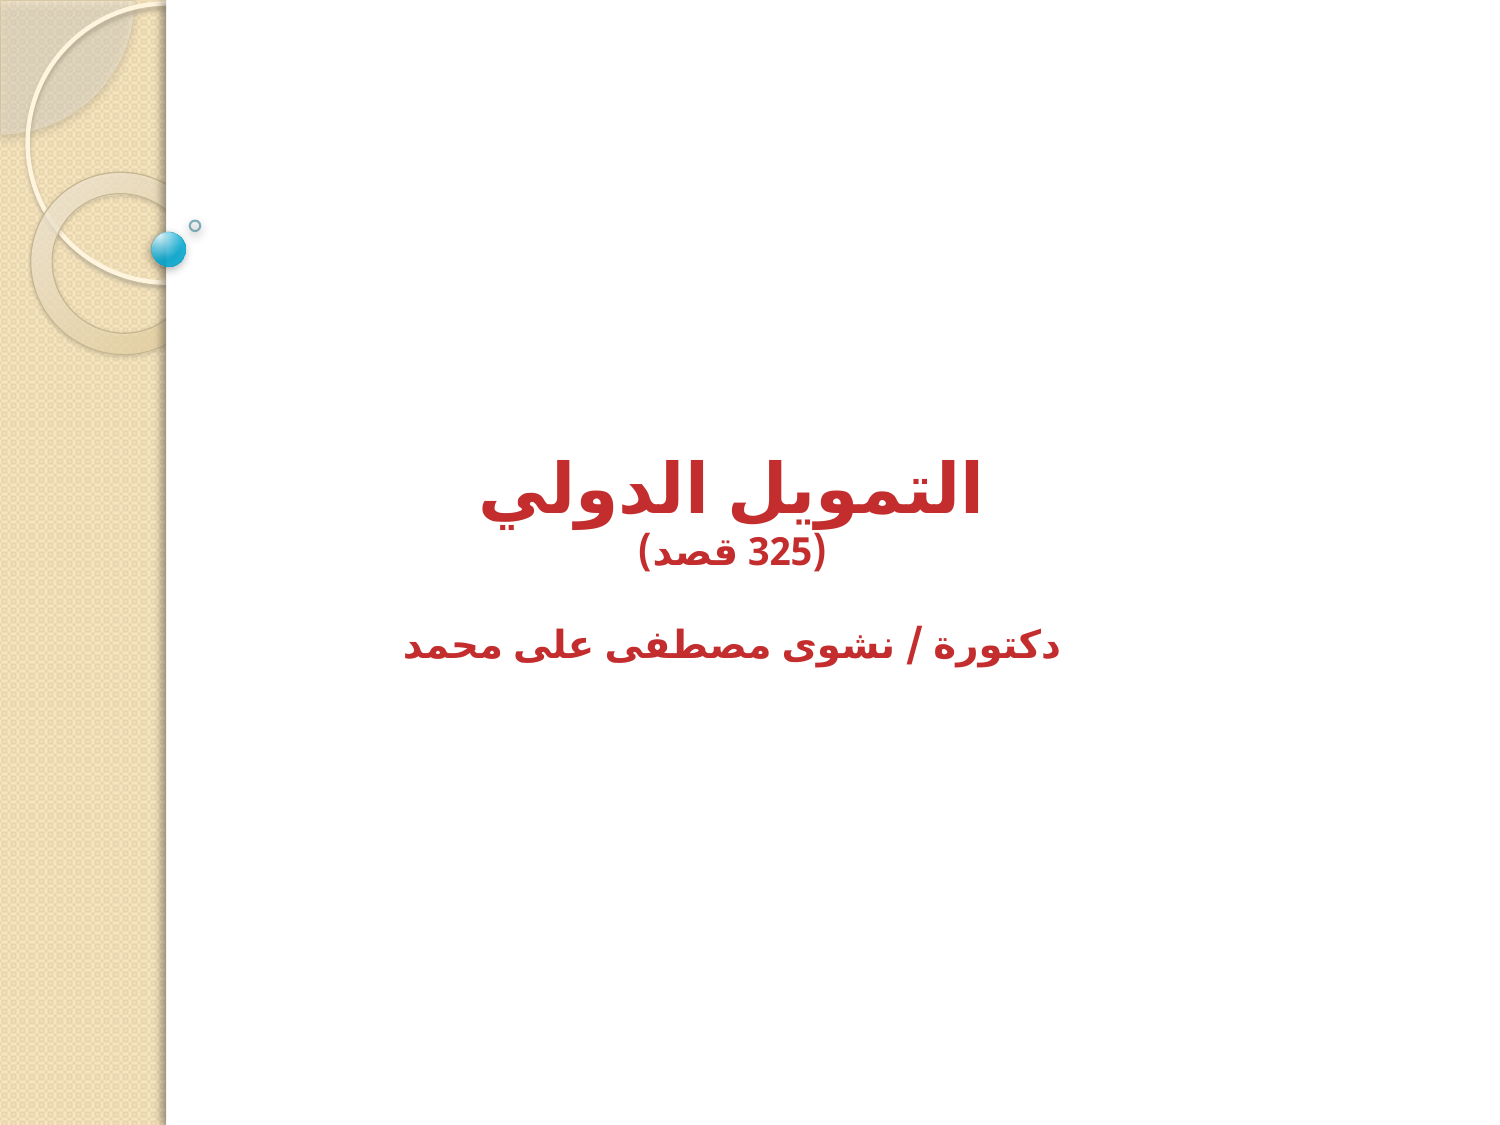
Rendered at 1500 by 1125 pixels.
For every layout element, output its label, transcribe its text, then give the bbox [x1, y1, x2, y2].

text_box التمويل الدولي (325 قصد) دكتورة / نشوى مصطفى على محمد [230, 432, 1235, 674]
